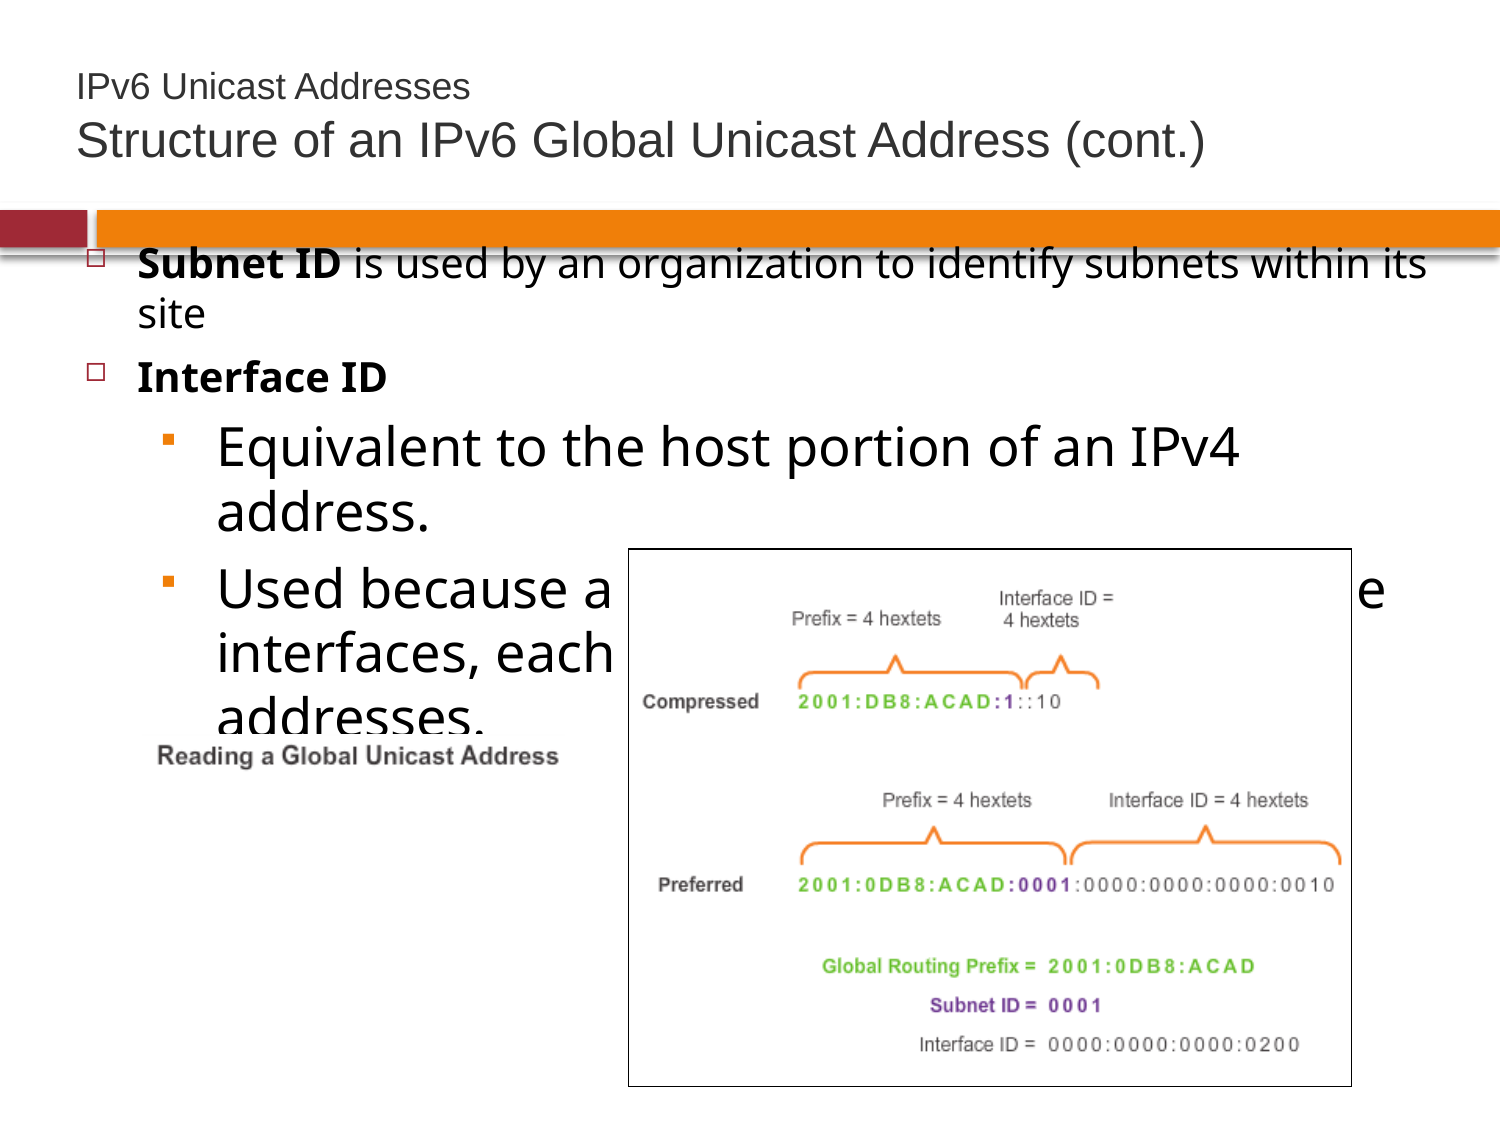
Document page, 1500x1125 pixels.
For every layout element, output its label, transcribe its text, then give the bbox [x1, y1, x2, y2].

picture [628, 549, 1352, 1087]
list Subnet ID is used by an organization to identify subnets within its site Interface ID Equivalent to the host portion of an IPv4 address. Used because a single host may have multiple interfaces, each having one or more IPv6 addresses. [69, 229, 1468, 1064]
title IPv6 Unicast Addresses Structure of an IPv6 Global Unicast Address (cont.) [61, 45, 1500, 184]
picture [141, 734, 565, 781]
